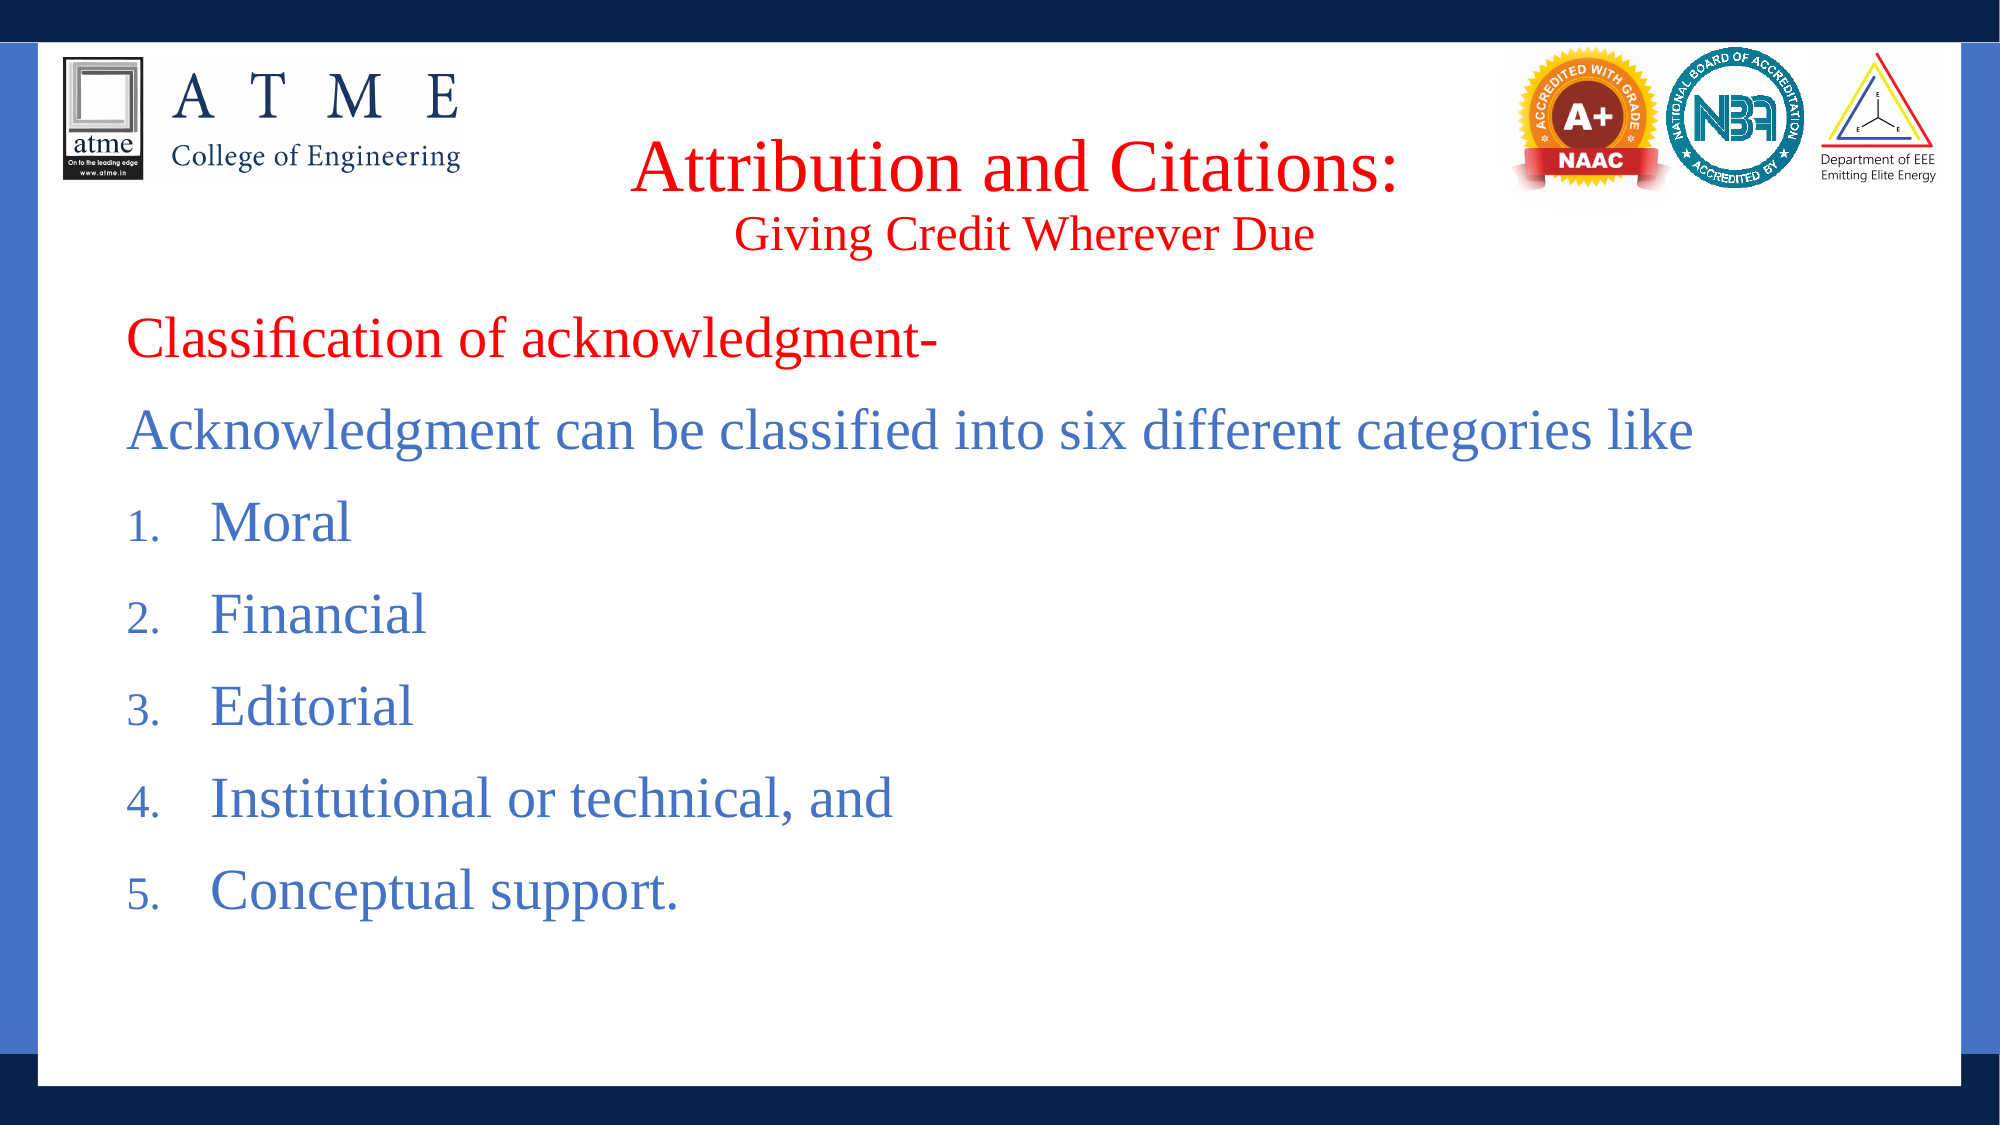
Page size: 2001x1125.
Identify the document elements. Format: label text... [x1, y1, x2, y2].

list Classiﬁcation of acknowledgment- Acknowledgment can be classified into six different categories like Moral Financial Editorial Institutional or technical, and Conceptual support. [111, 299, 1865, 1025]
title Attribution and Citations: Giving Credit Wherever Due [350, 99, 1700, 288]
picture [1531, 60, 1651, 99]
picture [0, 1054, 2000, 1125]
picture [63, 57, 461, 180]
picture [0, 0, 2000, 43]
picture [1815, 49, 1939, 184]
picture [1666, 47, 1804, 188]
